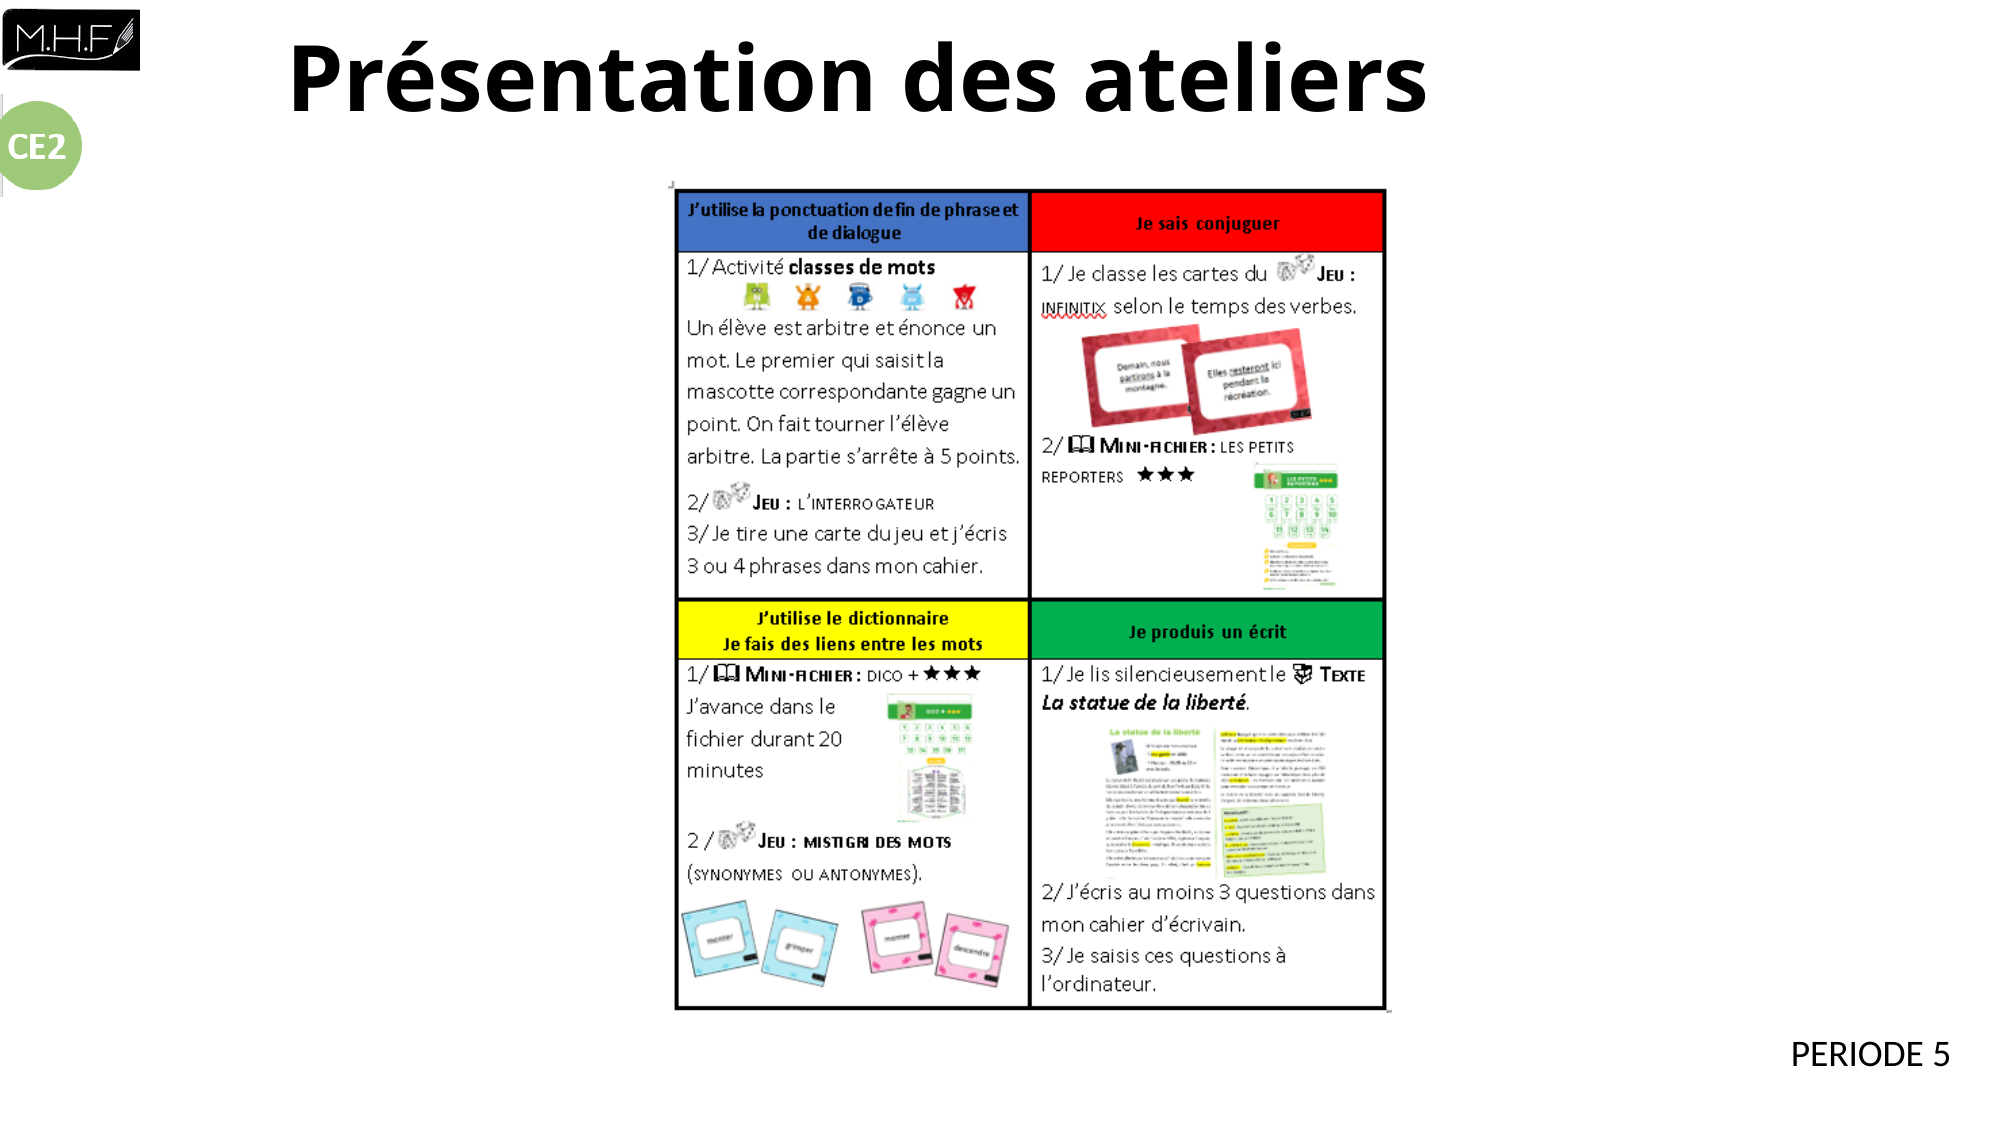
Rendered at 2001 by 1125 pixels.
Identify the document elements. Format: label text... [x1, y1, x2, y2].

picture [668, 181, 1392, 1013]
picture [0, 94, 87, 197]
title Présentation des ateliers [271, 7, 1818, 156]
text_box PERIODE 5 [1362, 1021, 1967, 1082]
picture [0, 7, 140, 74]
